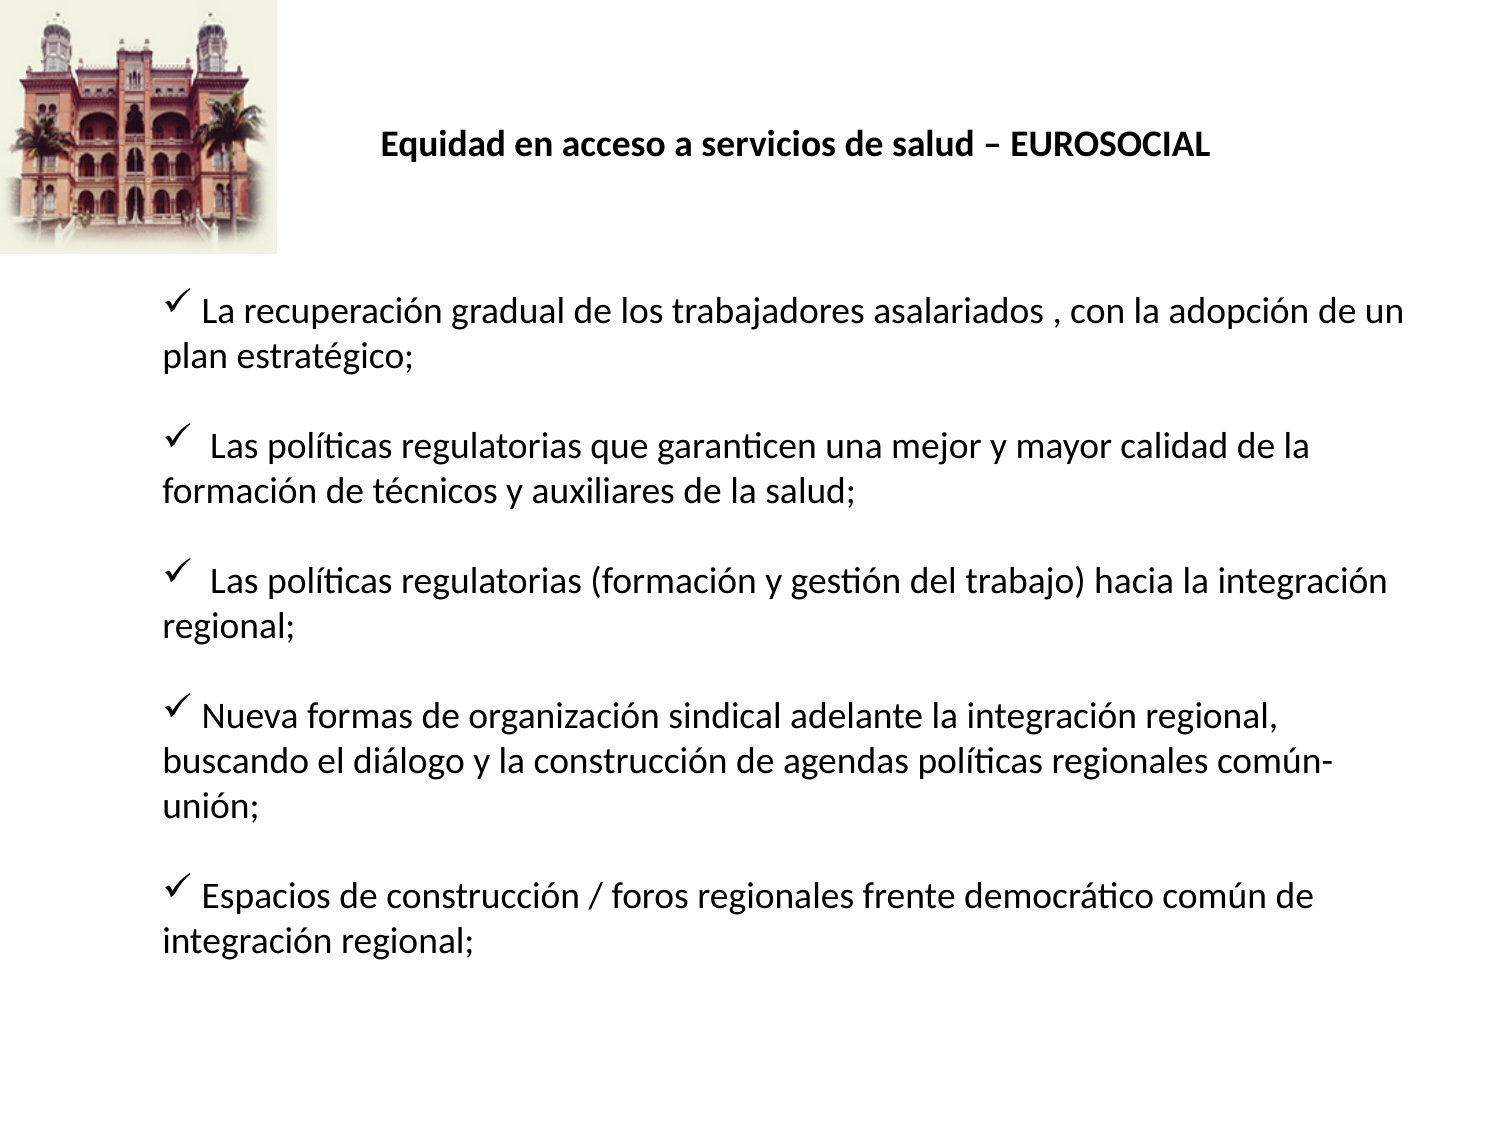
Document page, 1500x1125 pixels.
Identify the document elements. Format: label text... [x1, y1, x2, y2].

text_box Equidad en acceso a servicios de salud – EUROSOCIAL [357, 111, 1450, 217]
text_box La recuperación gradual de los trabajadores asalariados , con la adopción de un plan estratégico; Las políticas regulatorias que garanticen una mejor y mayor calidad de la formación de técnicos y auxiliares de la salud; Las políticas regulatorias (formación y gestión del trabajo) hacia la integración regional; Nueva formas de organización sindical adelante la integración regional, buscando el diálogo y la construcción de agendas políticas regionales común-unión; Espacios de construcción / foros regionales frente democrático común de integración regional; [147, 278, 1435, 969]
picture [0, 0, 278, 255]
